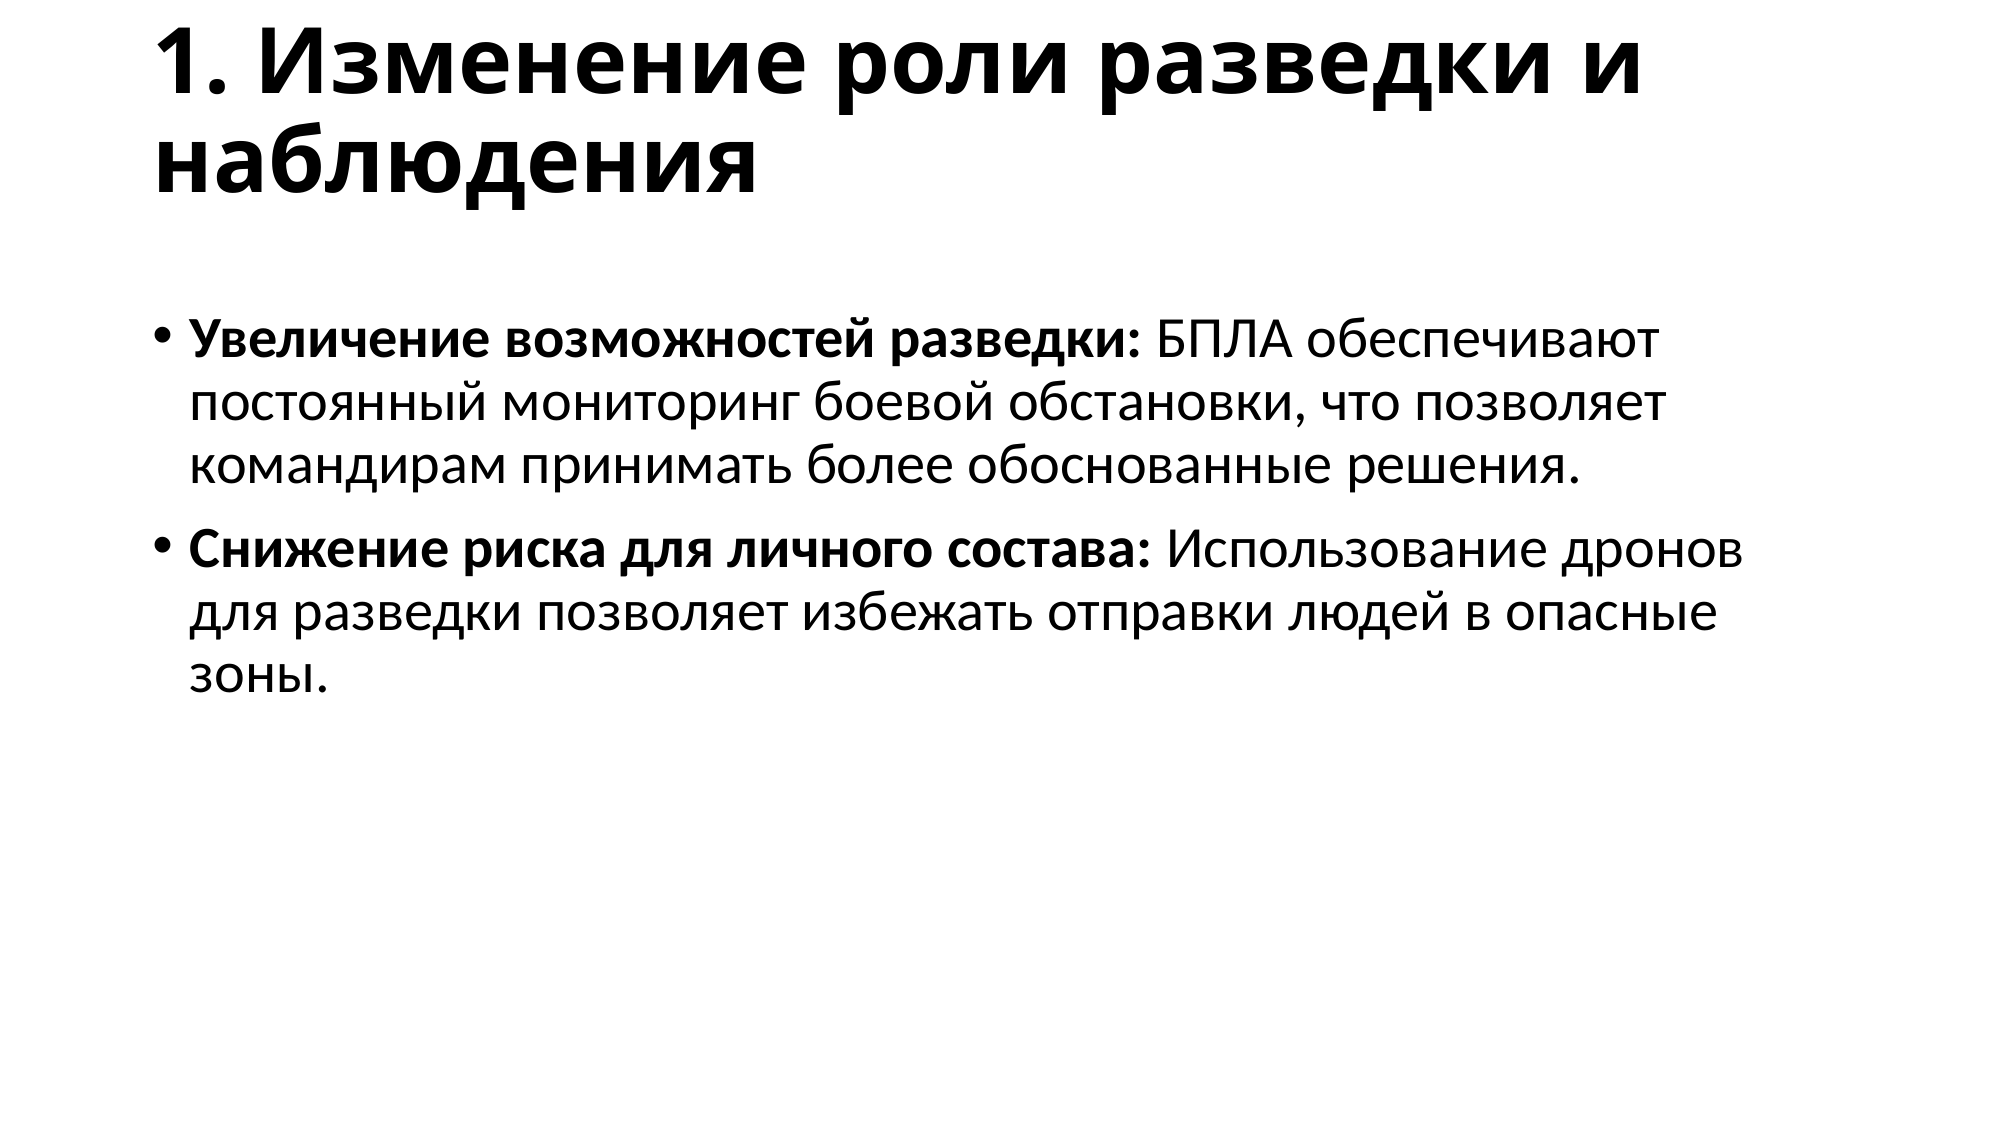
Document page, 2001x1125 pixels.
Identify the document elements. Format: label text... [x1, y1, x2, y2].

list Увеличение возможностей разведки: БПЛА обеспечивают постоянный мониторинг боевой обстановки, что позволяет командирам принимать более обоснованные решения. Снижение риска для личного состава: Использование дронов для разведки позволяет избежать отправки людей в опасные зоны. [137, 299, 1863, 1014]
title 1. Изменение роли разведки и наблюдения [137, 59, 1863, 278]
